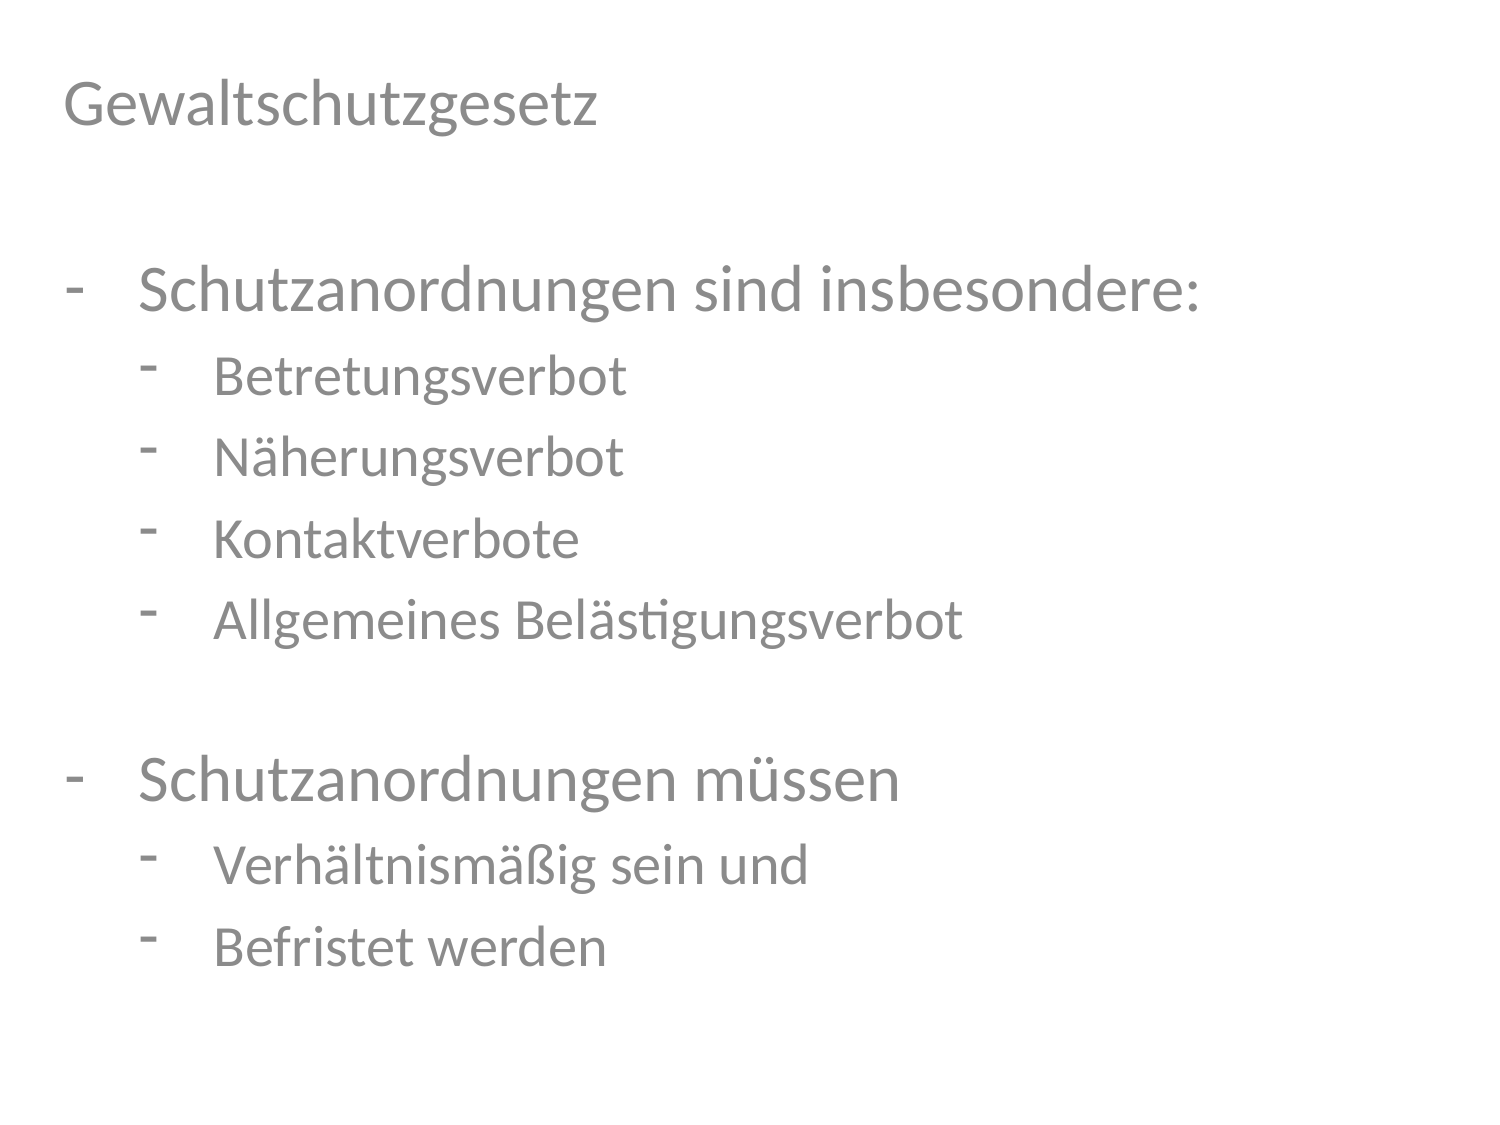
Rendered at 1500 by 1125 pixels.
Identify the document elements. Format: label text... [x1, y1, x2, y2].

subtitle Gewaltschutzgesetz Schutzanordnungen sind insbesondere: Betretungsverbot Näherungsverbot Kontaktverbote Allgemeines Belästigungsverbot Schutzanordnungen müssen Verhältnismäßig sein und Befristet werden [48, 50, 1446, 1063]
